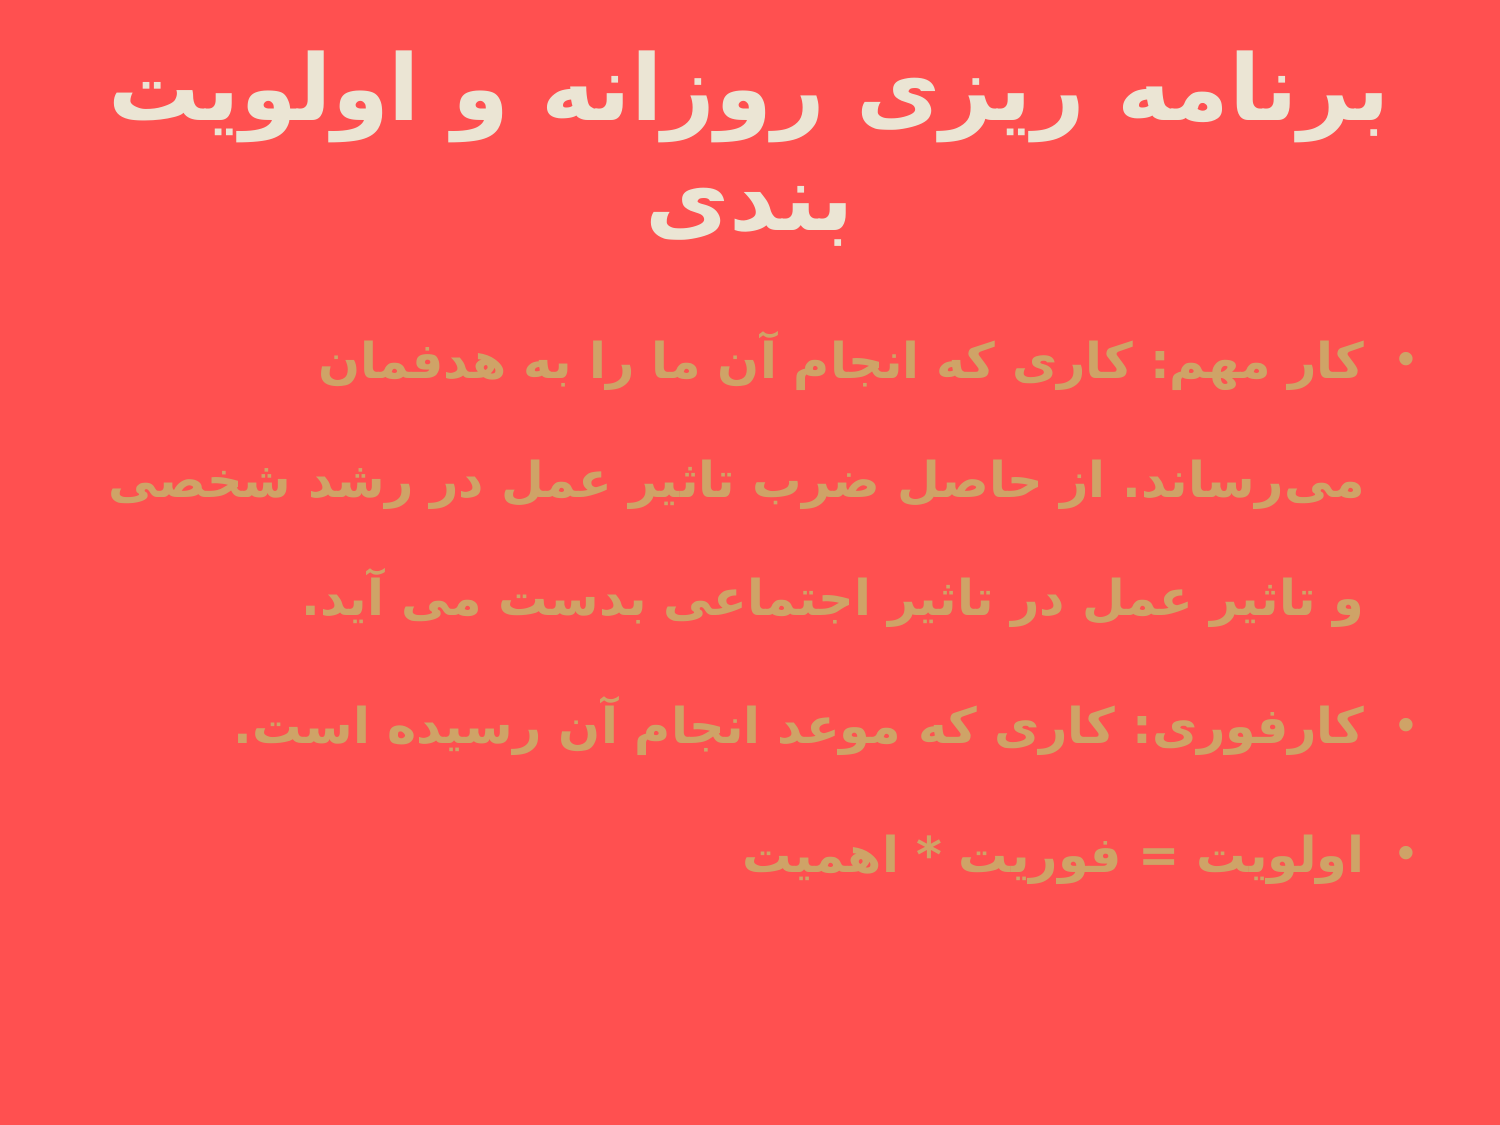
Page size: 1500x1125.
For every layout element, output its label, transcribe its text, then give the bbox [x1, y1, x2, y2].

list کار مهم: کاری که انجام آن ما را به هدفمان می‌رساند. از حاصل ضرب تاثیر عمل در رشد شخصی و تاثیر عمل در تاثیر اجتماعی بدست می آید. کارفوری: کاری که موعد انجام آن رسیده است. اولویت = فوریت * اهمیت [75, 262, 1425, 1005]
title برنامه ریزی روزانه و اولویت بندی [75, 45, 1425, 233]
